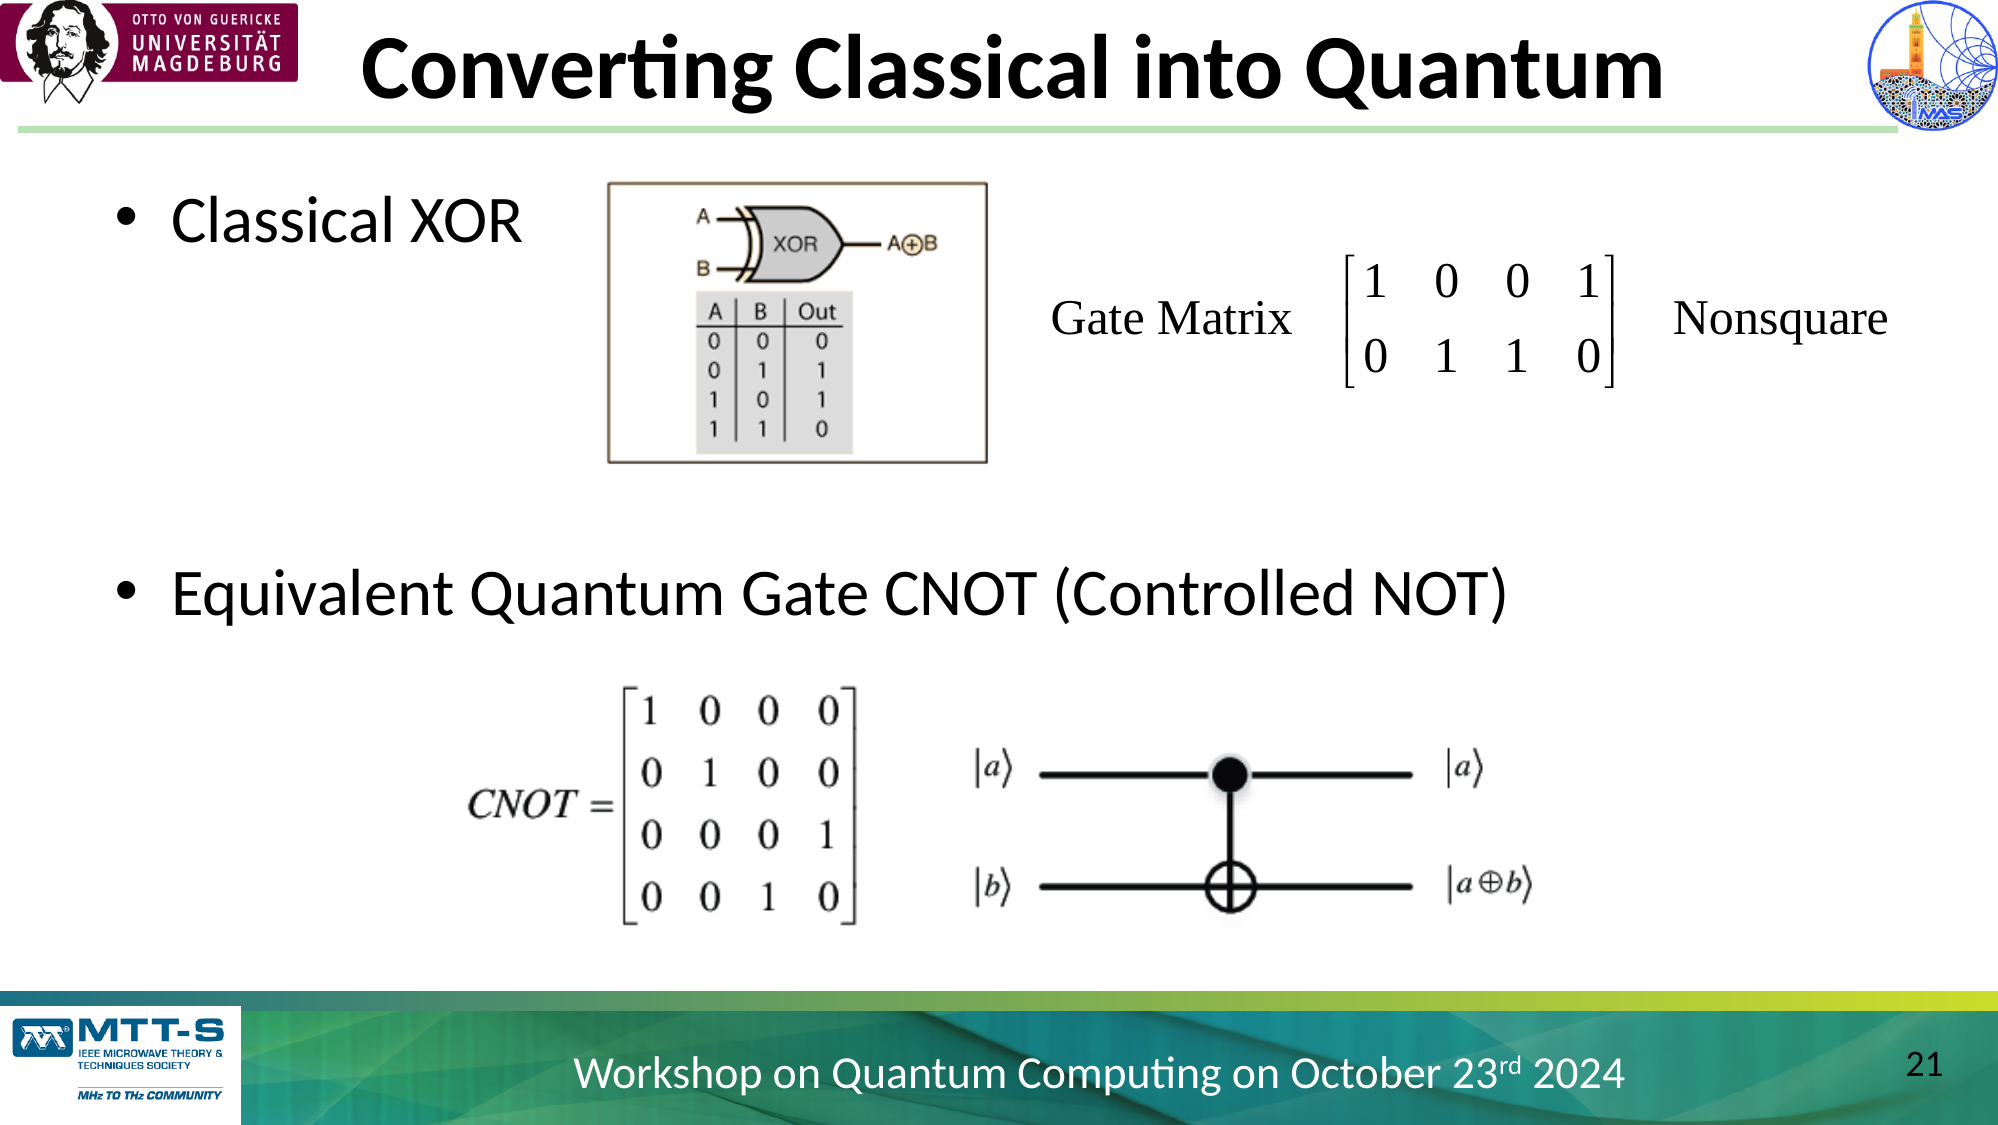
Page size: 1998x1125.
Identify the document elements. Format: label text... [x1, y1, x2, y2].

title Converting Classical into Quantum [217, 0, 1811, 140]
picture [0, 991, 1998, 1125]
picture [0, 0, 217, 104]
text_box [1043, 246, 1899, 397]
picture [1867, 0, 1998, 131]
picture [423, 637, 1605, 983]
list Classical XOR Equivalent Quantum Gate CNOT (Controlled NOT) [99, 168, 1898, 982]
picture [595, 168, 1000, 476]
